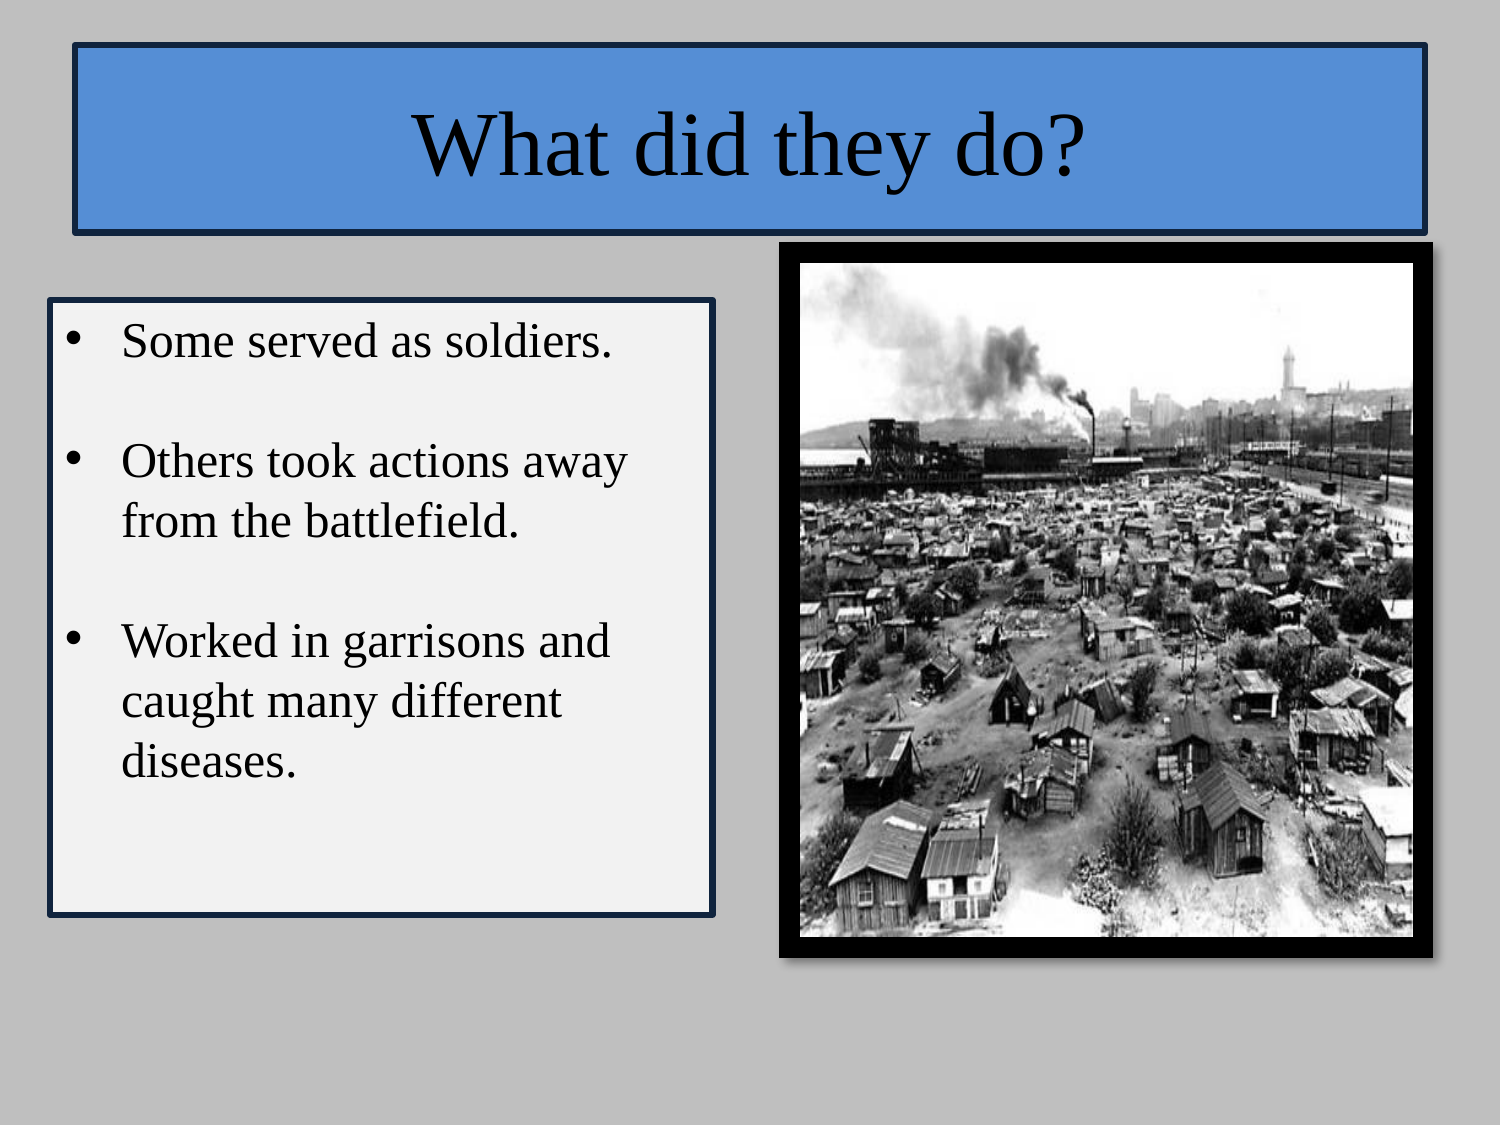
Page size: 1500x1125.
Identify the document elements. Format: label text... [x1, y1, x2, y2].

title What did they do? [75, 45, 1425, 233]
picture [799, 262, 1413, 938]
text_box Some served as soldiers. Others took actions away from the battlefield. Worked in garrisons and caught many different diseases. [49, 299, 713, 915]
